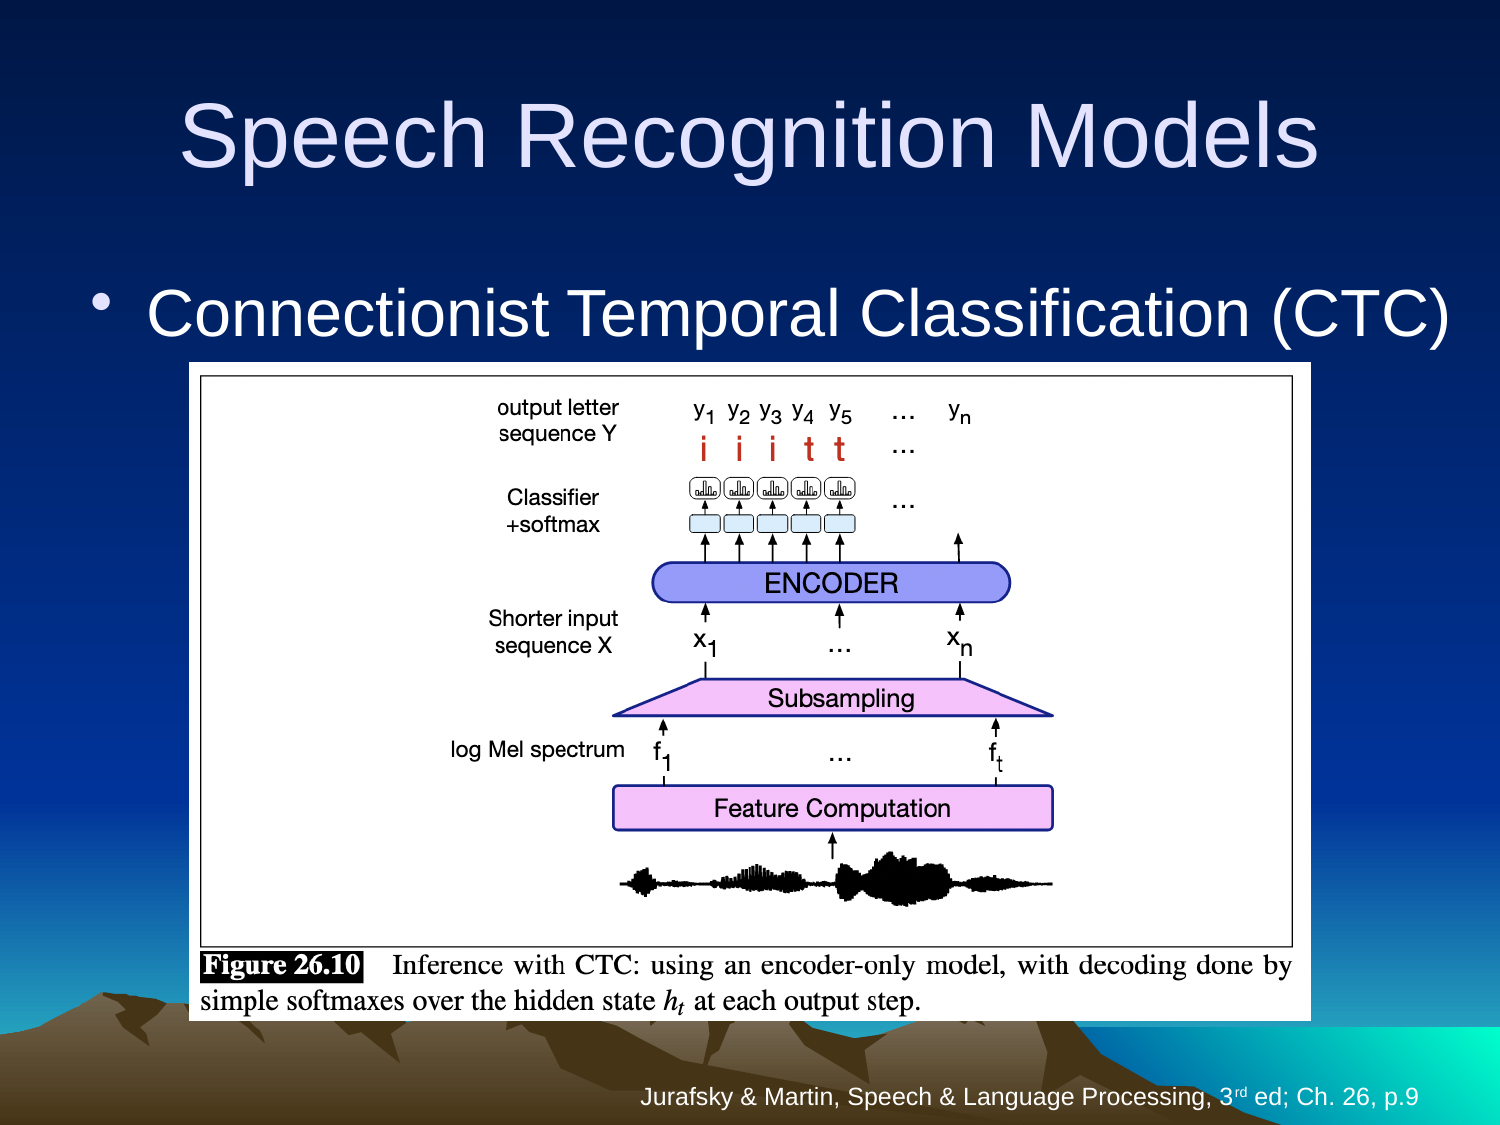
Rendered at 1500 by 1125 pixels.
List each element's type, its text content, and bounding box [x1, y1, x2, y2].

title Speech Recognition Models [74, 37, 1426, 226]
picture [189, 362, 1311, 1022]
text_box Jurafsky & Martin, Speech & Language Processing, 3rd ed; Ch. 26, p.9 [625, 1073, 1435, 1118]
list Connectionist Temporal Classification (CTC) [74, 262, 1483, 1001]
